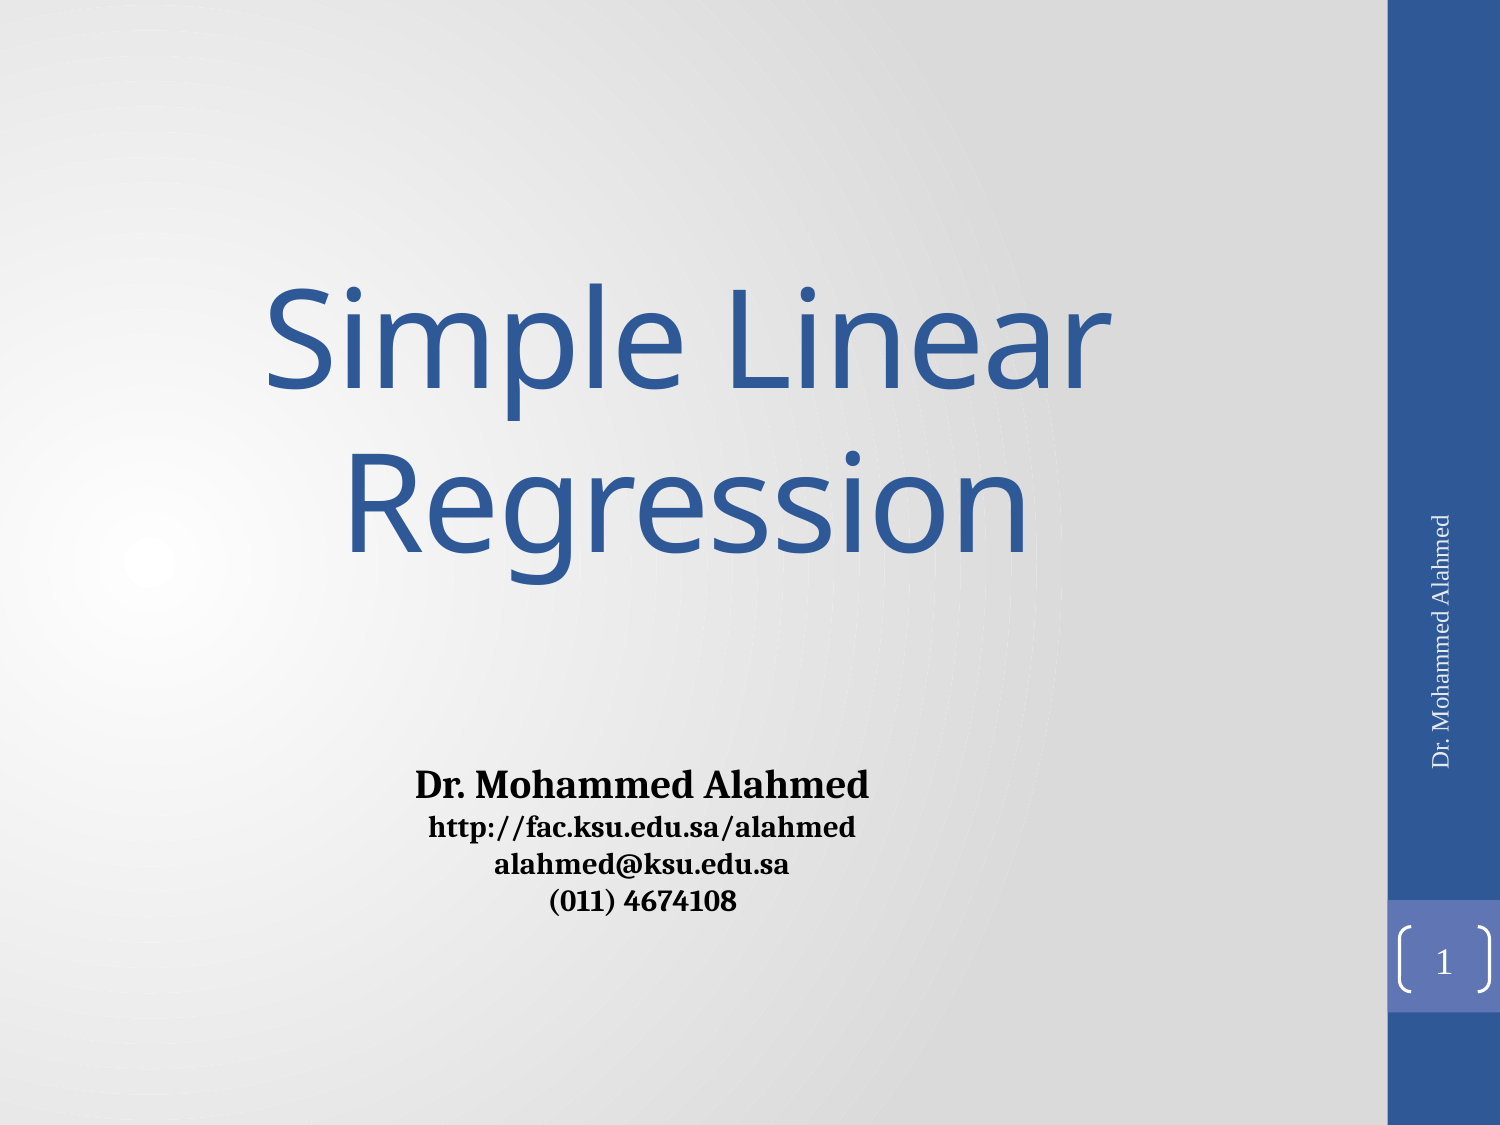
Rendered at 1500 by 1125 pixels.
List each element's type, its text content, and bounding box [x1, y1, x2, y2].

title Simple Linear Regression [125, 162, 1250, 588]
subtitle Dr. Mohammed Alahmed http://fac.ksu.edu.sa/alahmed alahmed@ksu.edu.sa (011) 4674108 [112, 750, 1173, 925]
footer Dr. Mohammed Alahmed [1408, 500, 1469, 889]
slide_number 1 [1397, 925, 1492, 994]
